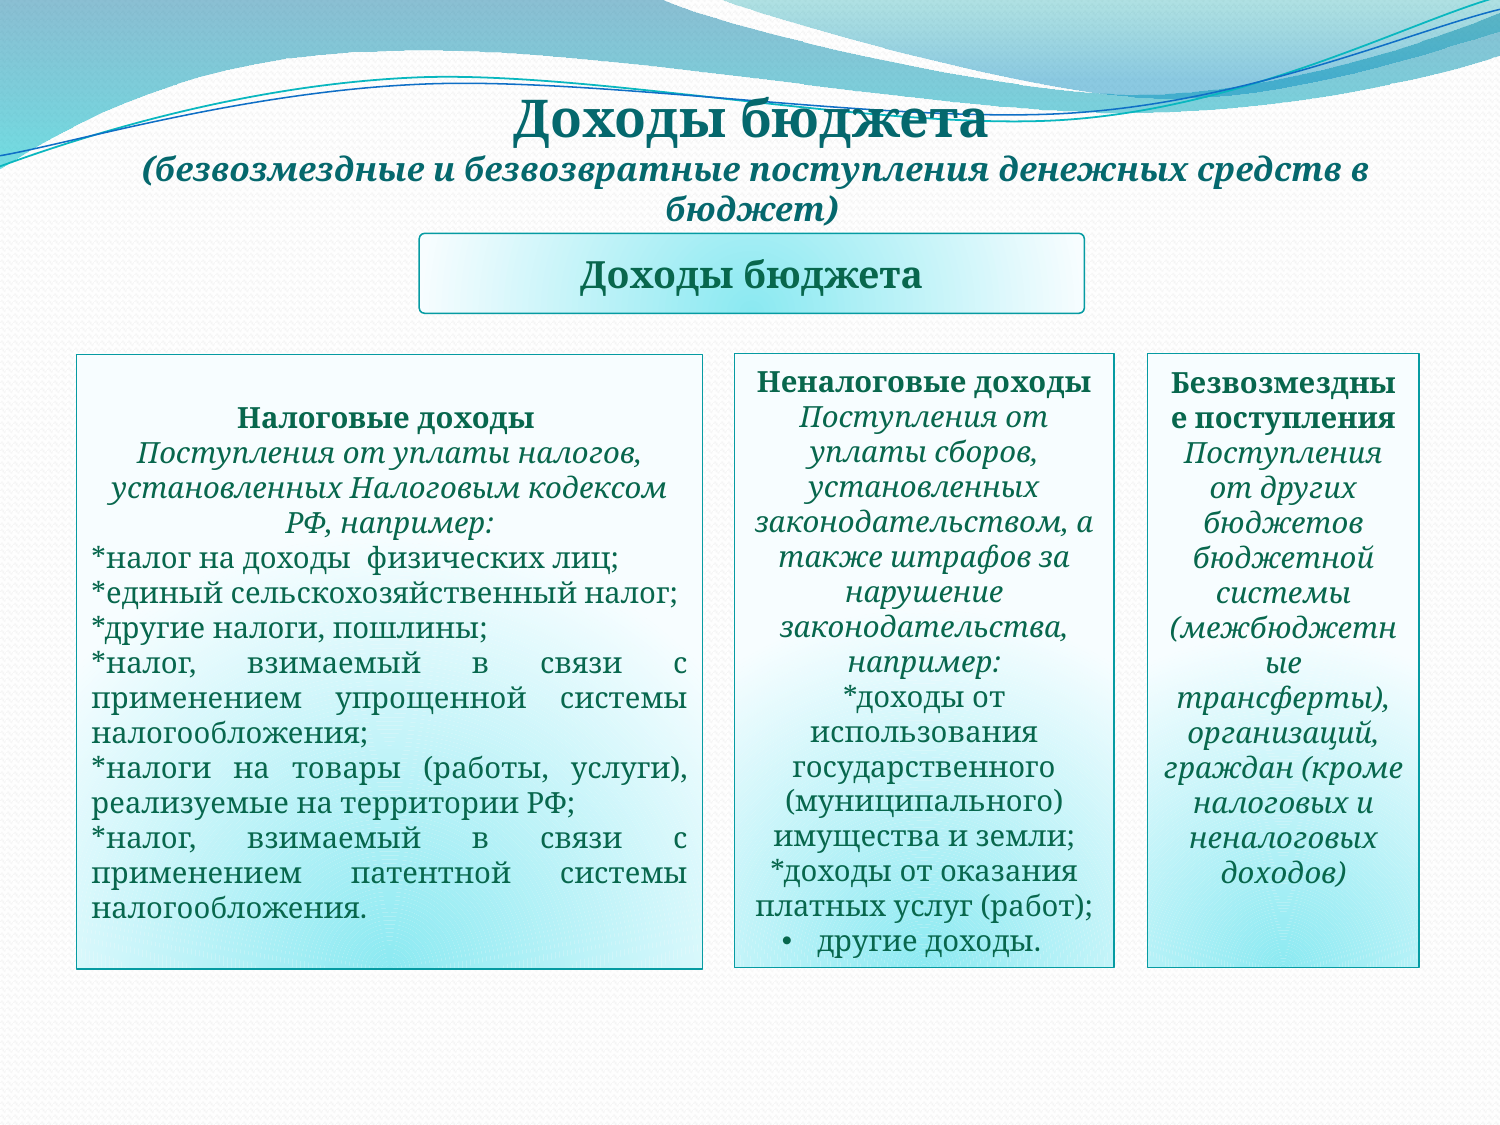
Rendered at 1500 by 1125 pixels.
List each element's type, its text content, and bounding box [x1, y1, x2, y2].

text_box Налоговые доходы Поступления от уплаты налогов, установленных Налоговым кодексом РФ, например: *налог на доходы физических лиц; *единый сельскохозяйственный налог; *другие налоги, пошлины; *налог, взимаемый в связи с применением упрощенной системы налогообложения; *налоги на товары (работы, услуги), реализуемые на территории РФ; *налог, взимаемый в связи с применением патентной системы налогообложения. [76, 354, 703, 970]
text_box Безвозмездные поступления Поступления от других бюджетов бюджетной системы (межбюджетные трансферты), организаций, граждан (кроме налоговых и неналоговых доходов) [1147, 353, 1420, 968]
text_box Неналоговые доходы Поступления от уплаты сборов, установленных законодательством, а также штрафов за нарушение законодательства, например: *доходы от использования государственного (муниципального) имущества и земли; *доходы от оказания платных услуг (работ); другие доходы. [734, 353, 1115, 968]
text_box Доходы бюджета [418, 232, 1086, 315]
text_box Доходы бюджета (безвозмездные и безвозвратные поступления денежных средств в бюджет) [66, 78, 1437, 236]
